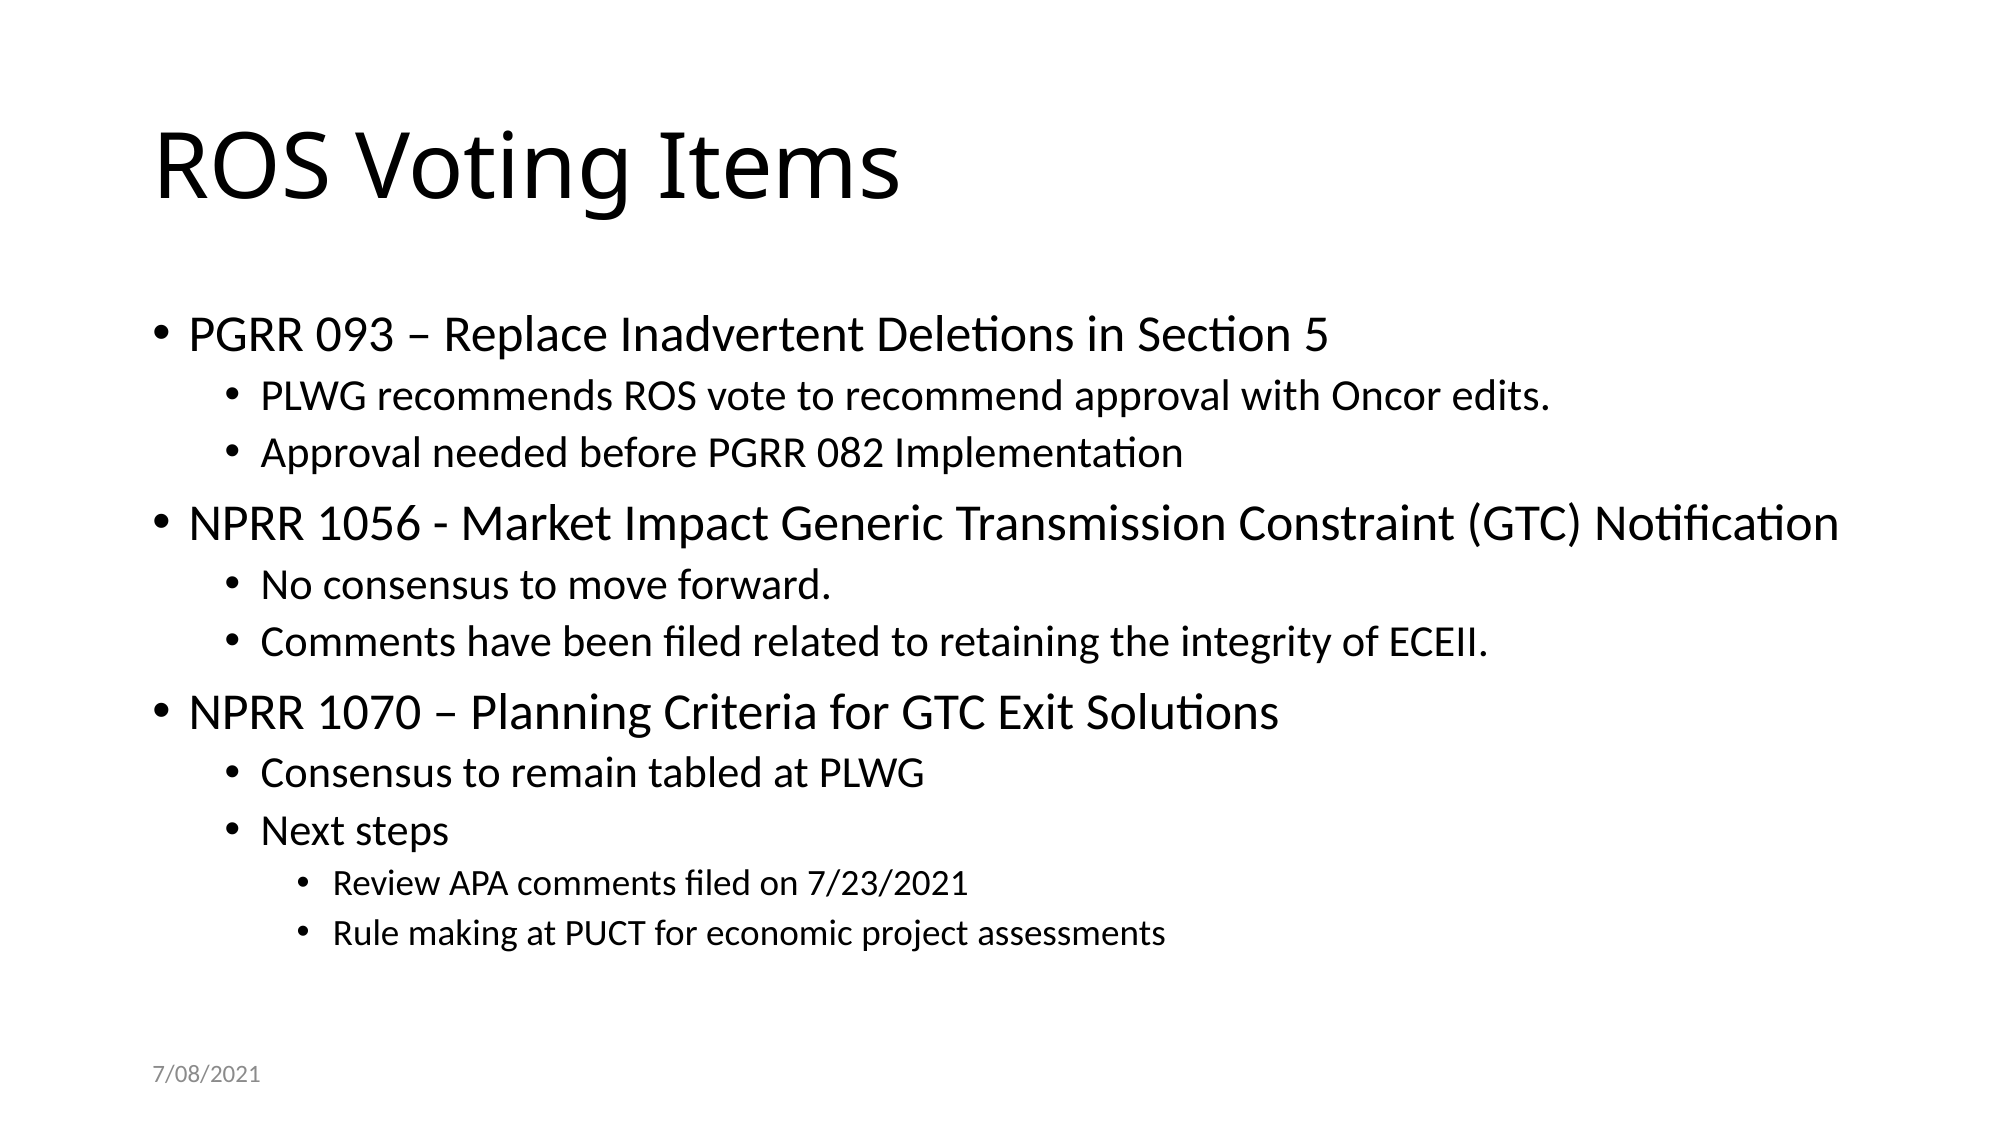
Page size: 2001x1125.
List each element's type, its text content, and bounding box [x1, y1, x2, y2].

list PGRR 093 – Replace Inadvertent Deletions in Section 5 PLWG recommends ROS vote to recommend approval with Oncor edits. Approval needed before PGRR 082 Implementation NPRR 1056 - Market Impact Generic Transmission Constraint (GTC) Notification No consensus to move forward. Comments have been filed related to retaining the integrity of ECEII. NPRR 1070 – Planning Criteria for GTC Exit Solutions Consensus to remain tabled at PLWG Next steps Review APA comments filed on 7/23/2021 Rule making at PUCT for economic project assessments [137, 299, 1863, 1014]
title ROS Voting Items [137, 59, 1863, 278]
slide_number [137, 1042, 588, 1103]
